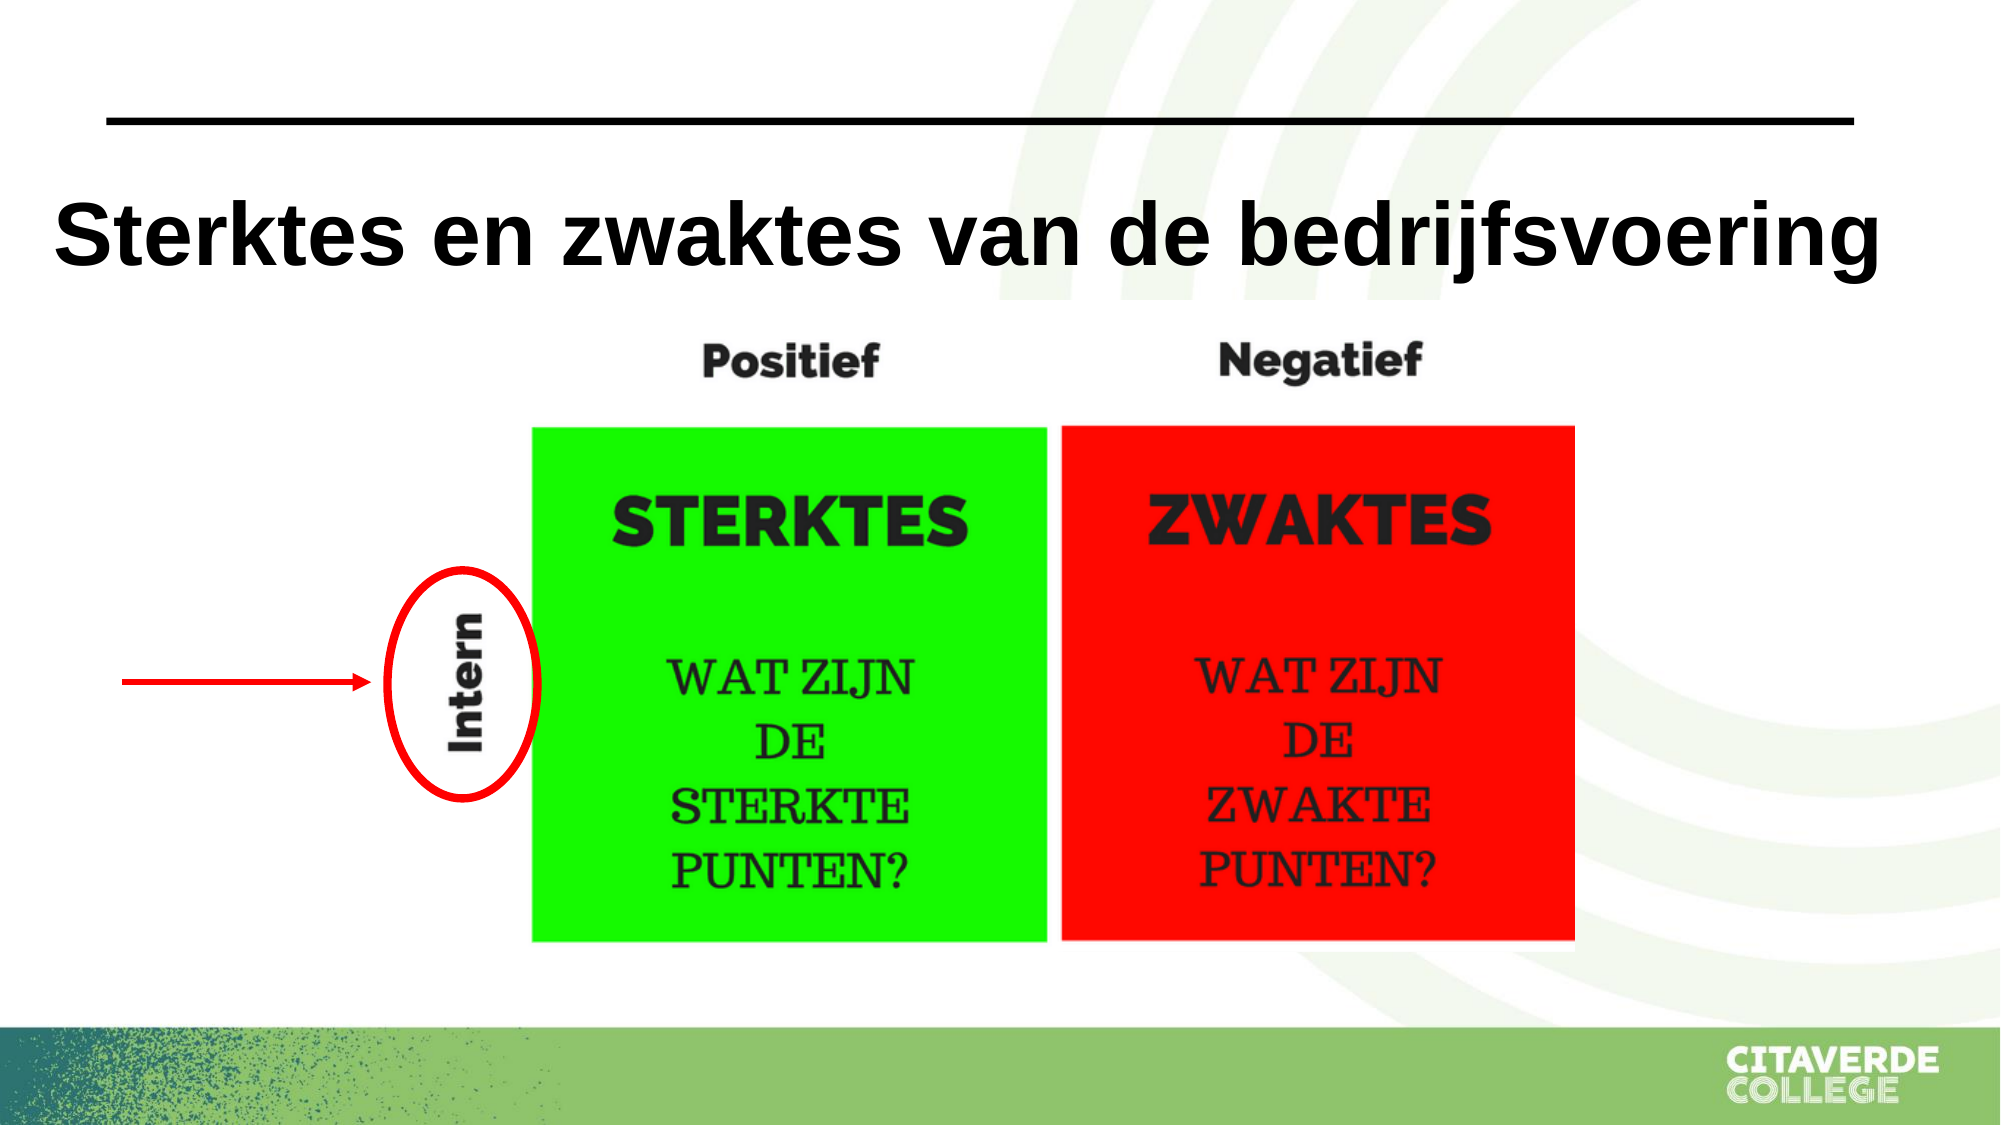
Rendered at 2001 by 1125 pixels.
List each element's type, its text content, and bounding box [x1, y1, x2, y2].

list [403, 300, 1575, 952]
picture [0, 0, 2001, 1125]
text_box [386, 612, 403, 757]
title Sterktes en zwaktes van de bedrijfsvoering [39, 117, 1943, 366]
